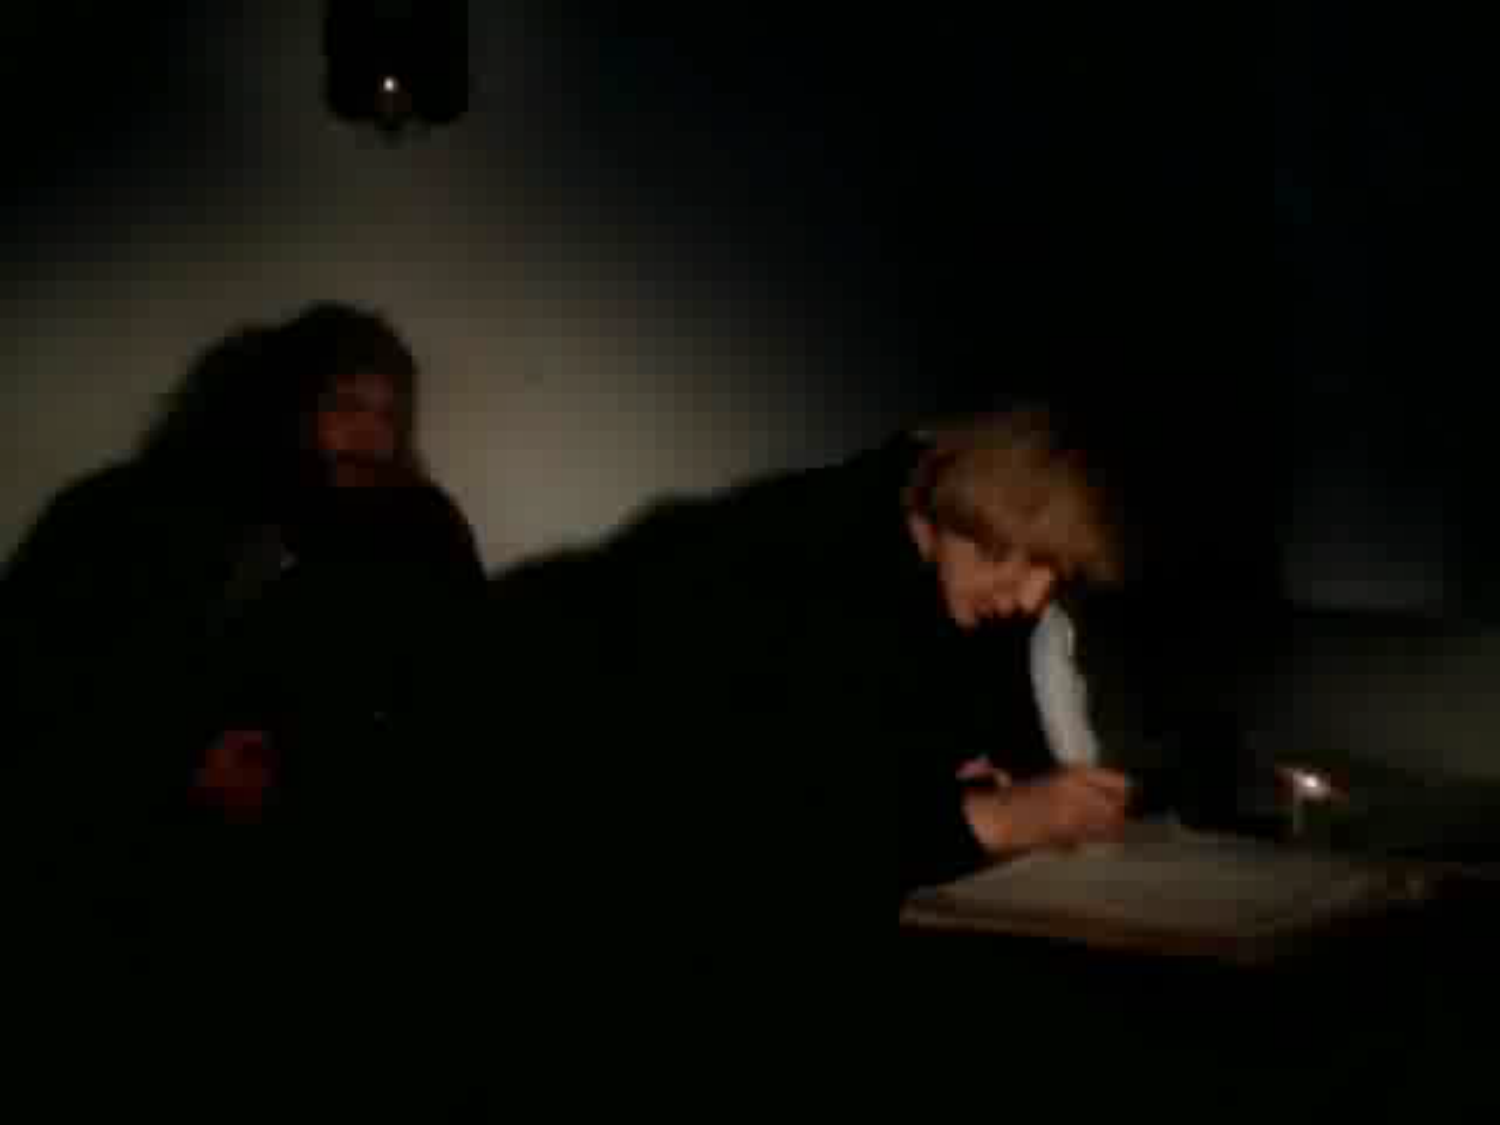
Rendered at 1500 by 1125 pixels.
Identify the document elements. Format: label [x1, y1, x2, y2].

text_box [0, 0, 1500, 1125]
